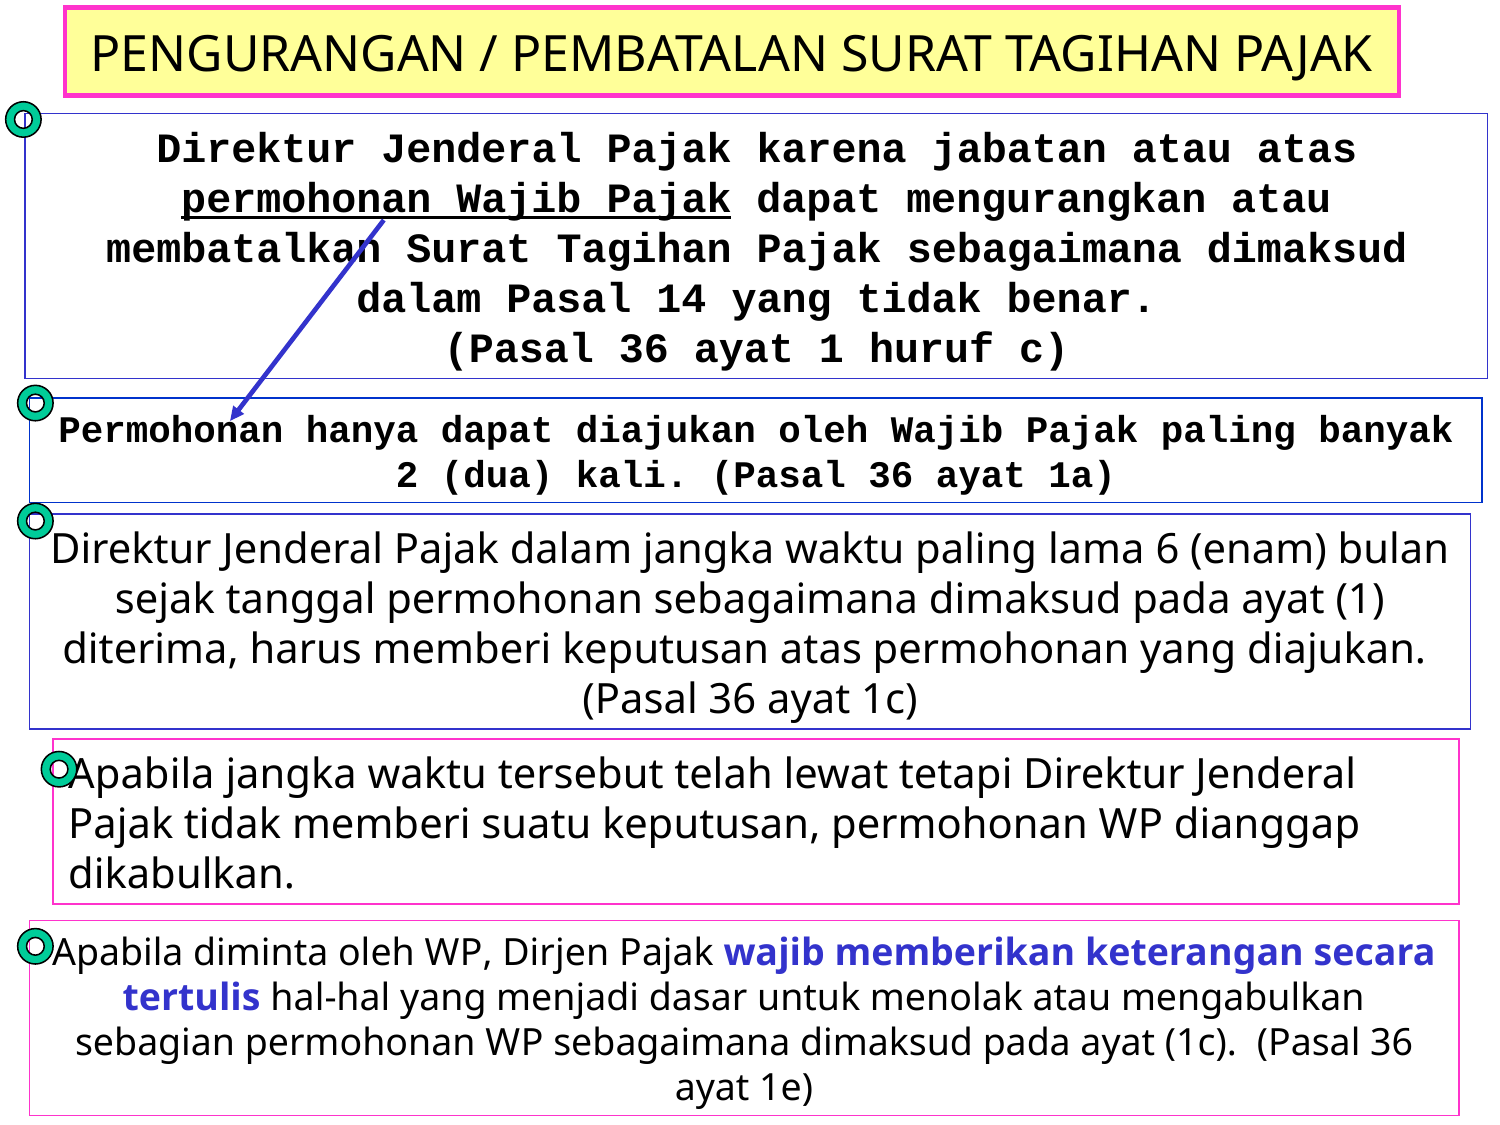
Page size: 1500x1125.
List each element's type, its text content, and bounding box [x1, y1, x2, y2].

text_box Apabila jangka waktu tersebut telah lewat tetapi Direktur Jenderal Pajak tidak memberi suatu keputusan, permohonan WP dianggap dikabulkan. [53, 739, 1459, 905]
text_box [41, 751, 77, 787]
text_box Permohonan hanya dapat diajukan oleh Wajib Pajak paling banyak 2 (dua) kali. (Pasal 36 ayat 1a) [29, 397, 1483, 503]
text_box [17, 928, 54, 965]
title PENGURANGAN / PEMBATALAN SURAT TAGIHAN PAJAK [64, 6, 1400, 96]
text_box [17, 385, 54, 421]
text_box [17, 503, 54, 539]
text_box [5, 101, 42, 138]
text_box [230, 219, 384, 421]
text_box Direktur Jenderal Pajak karena jabatan atau atas permohonan Wajib Pajak dapat mengurangkan atau membatalkan Surat Tagihan Pajak sebagaimana dimaksud dalam Pasal 14 yang tidak benar. (Pasal 36 ayat 1 huruf c) [24, 113, 1488, 379]
text_box Direktur Jenderal Pajak dalam jangka waktu paling lama 6 (enam) bulan sejak tanggal permohonan sebagaimana dimaksud pada ayat (1) diterima, harus memberi keputusan atas permohonan yang diajukan. (Pasal 36 ayat 1c) [29, 513, 1471, 729]
text_box Apabila diminta oleh WP, Dirjen Pajak wajib memberikan keterangan secara tertulis hal-hal yang menjadi dasar untuk menolak atau mengabulkan sebagian permohonan WP sebagaimana dimaksud pada ayat (1c). (Pasal 36 ayat 1e) [29, 920, 1459, 1116]
